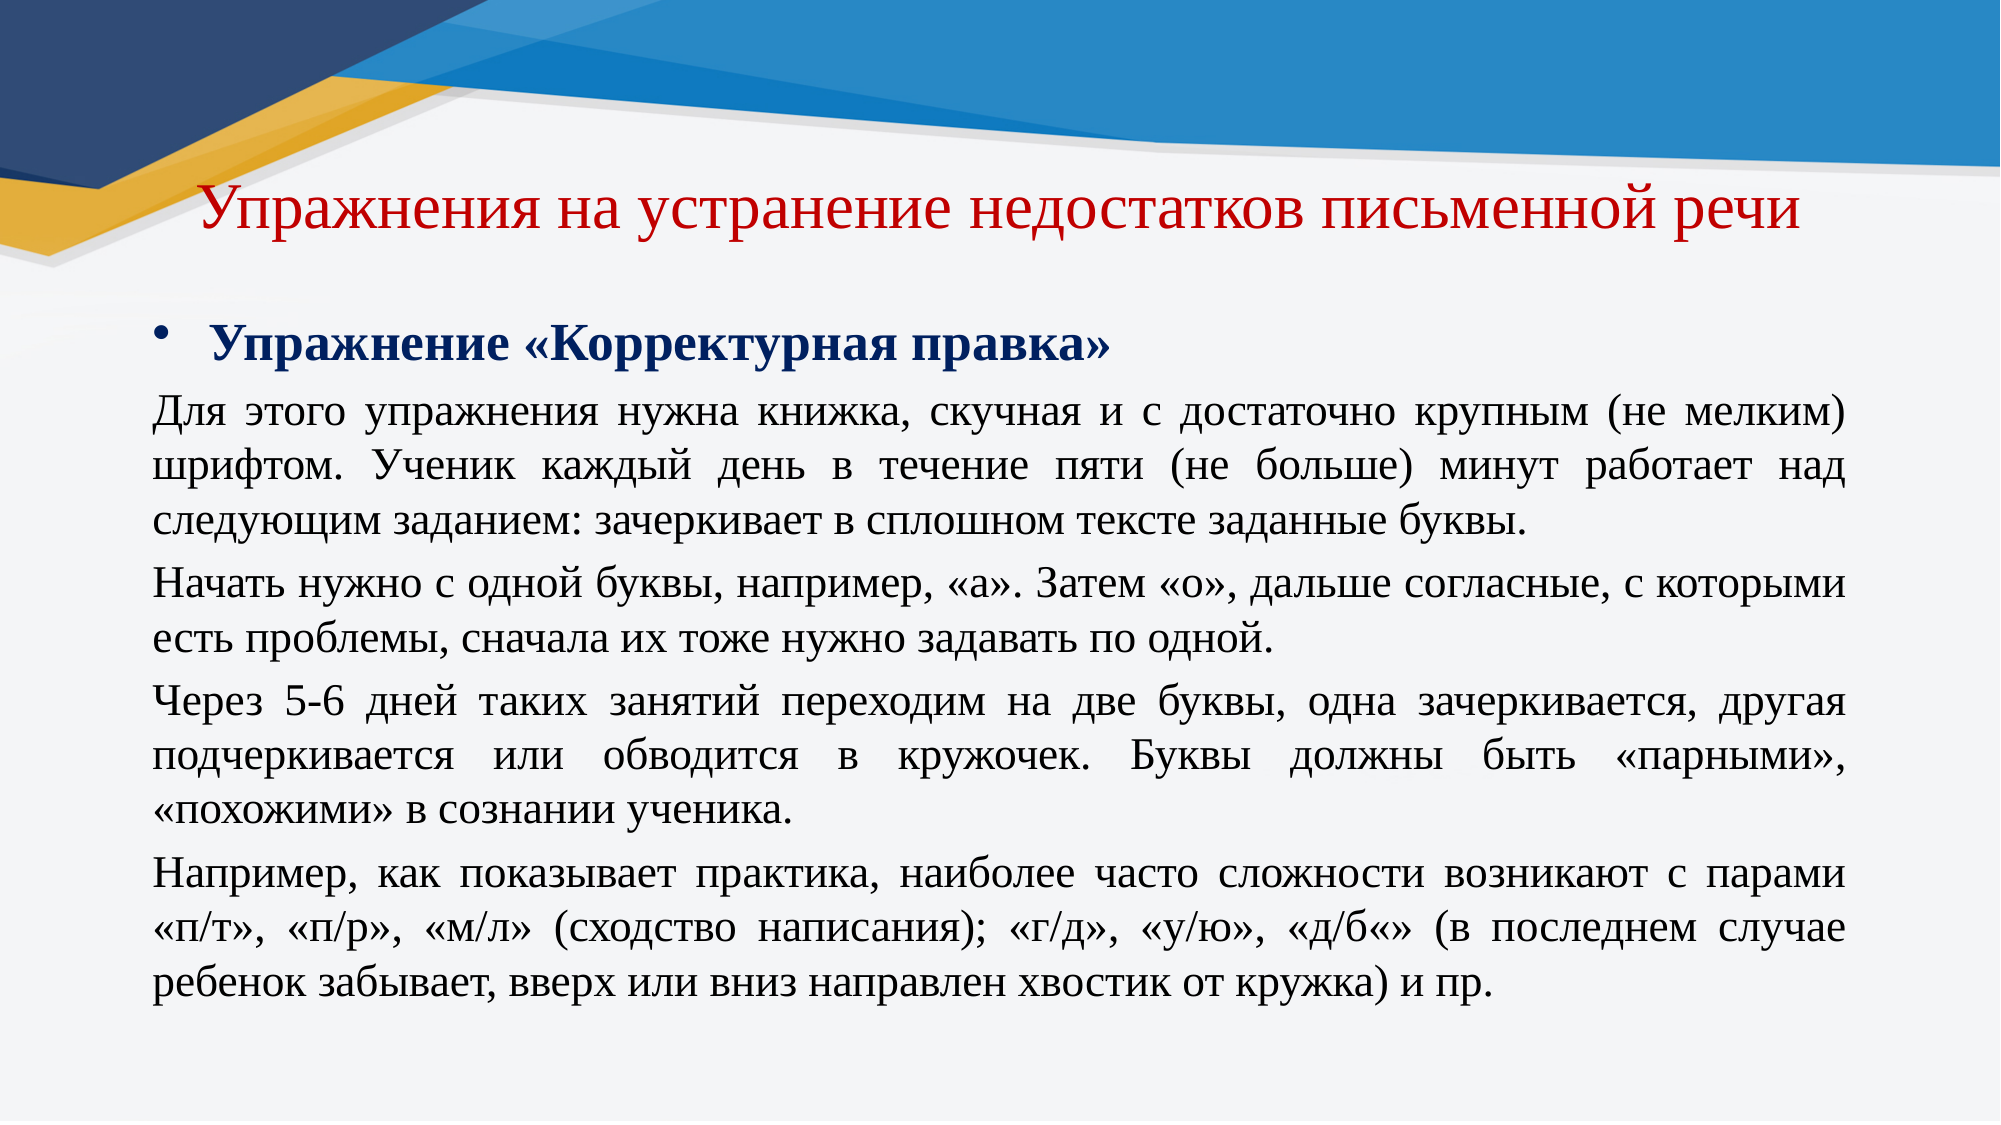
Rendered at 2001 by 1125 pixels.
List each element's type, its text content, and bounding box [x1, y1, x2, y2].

title Упражнения на устранение недостатков письменной речи [137, 137, 1863, 278]
list Упражнение «Корректурная правка» Для этого упражнения нужна книжка, скучная и с достаточно крупным (не мелким) шрифтом. Ученик каждый день в течение пяти (не больше) минут работает над следующим заданием: зачеркивает в сплошном тексте заданные буквы. Начать нужно с одной буквы, например, «а». Затем «о», дальше согласные, с которыми есть проблемы, сначала их тоже нужно задавать по одной. Через 5-6 дней таких занятий переходим на две буквы, одна зачеркивается, другая подчеркивается или обводится в кружочек. Буквы должны быть «парными», «похожими» в сознании ученика. Например, как показывает практика, наиболее часто сложности возникают с парами «п/т», «п/р», «м/л» (сходство написания); «г/д», «у/ю», «д/б«» (в последнем случае ребенок забывает, вверх или вниз направлен хвостик от кружка) и пр. [137, 299, 1863, 1014]
picture [0, 0, 2000, 1125]
